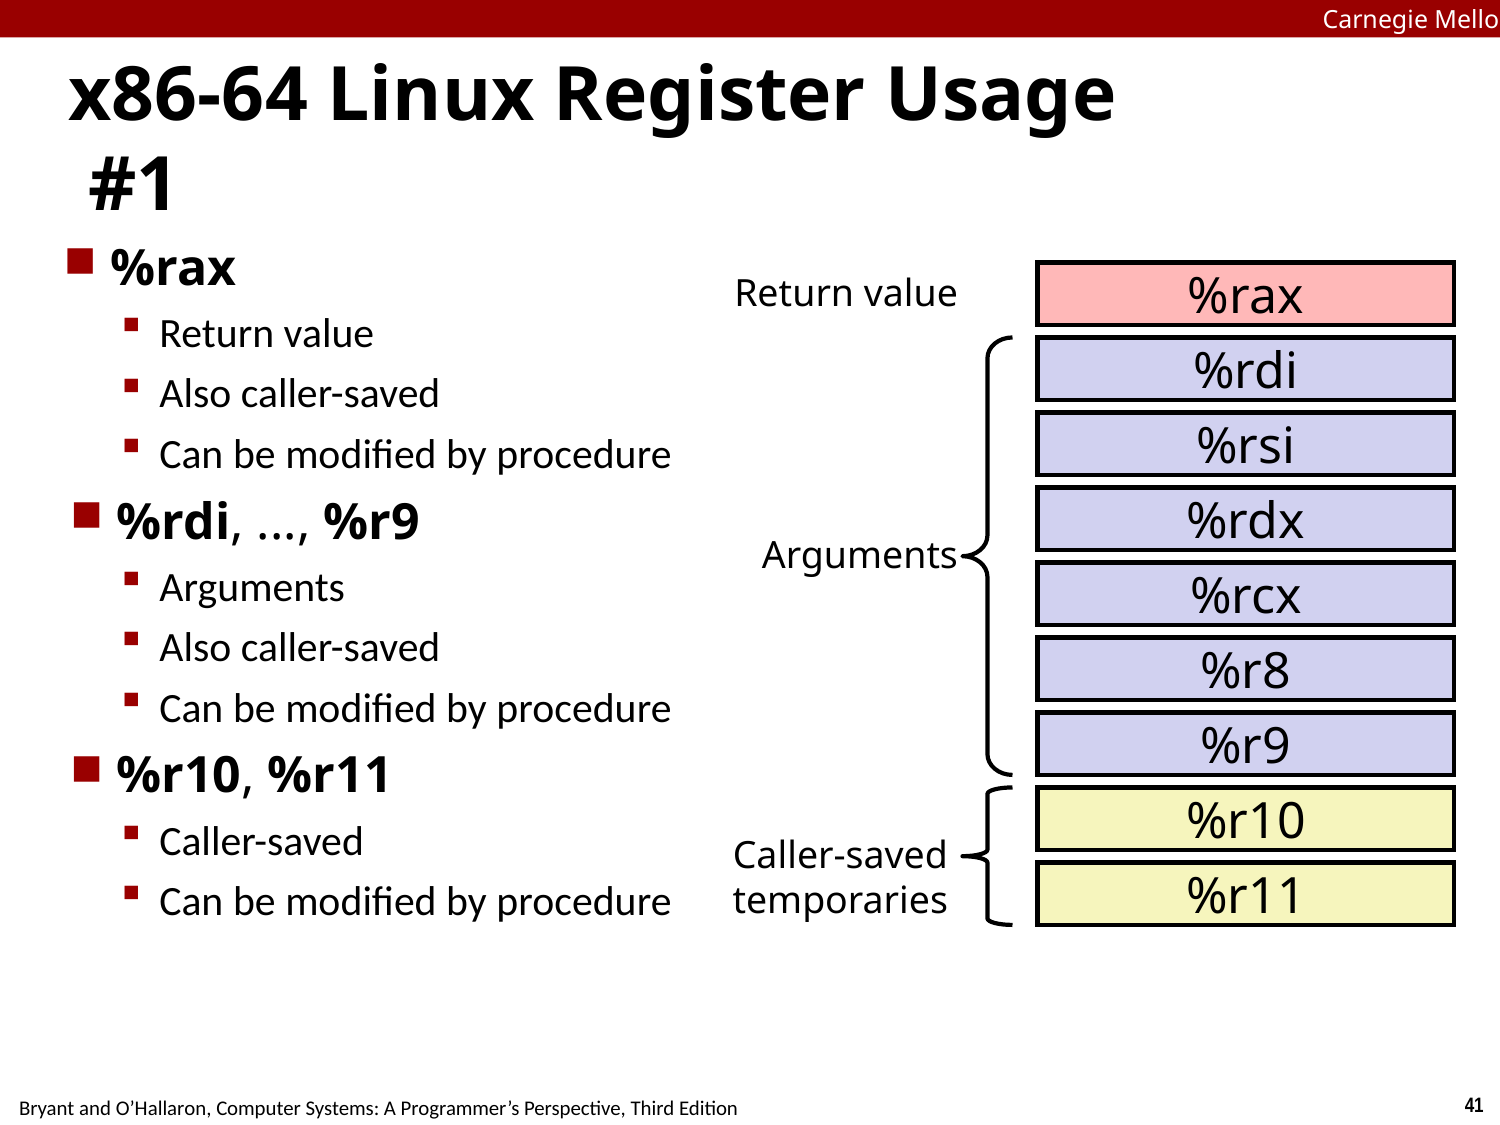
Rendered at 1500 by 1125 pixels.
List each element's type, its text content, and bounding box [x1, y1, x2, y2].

text_box %rax [1037, 262, 1455, 325]
text_box Carnegie Mellon [1322, 3, 1500, 33]
text_box [965, 337, 1013, 775]
list %rax Return value Also caller-saved Can be modified by procedure %rdi, ..., %r9 Arguments Also caller-saved Can be modified by procedure %r10, %r11 Caller-saved Can be modified by procedure [62, 228, 730, 1122]
title x86-64 Linux Register Usage #1 [62, 41, 1126, 230]
text_box %r9 [1037, 712, 1455, 775]
text_box Caller-saved temporaries [726, 824, 955, 928]
text_box Arguments [755, 524, 965, 583]
text_box %r8 [1037, 637, 1455, 700]
text_box %rdi [1037, 337, 1455, 400]
text_box Return value [728, 262, 965, 320]
text_box %r10 [1037, 787, 1455, 850]
text_box [962, 787, 1013, 925]
text_box %rdx [1037, 487, 1455, 550]
text_box [0, 0, 1500, 38]
text_box %rcx [1037, 562, 1455, 625]
text_box %r11 [1037, 862, 1455, 925]
text_box %rsi [1037, 412, 1455, 475]
